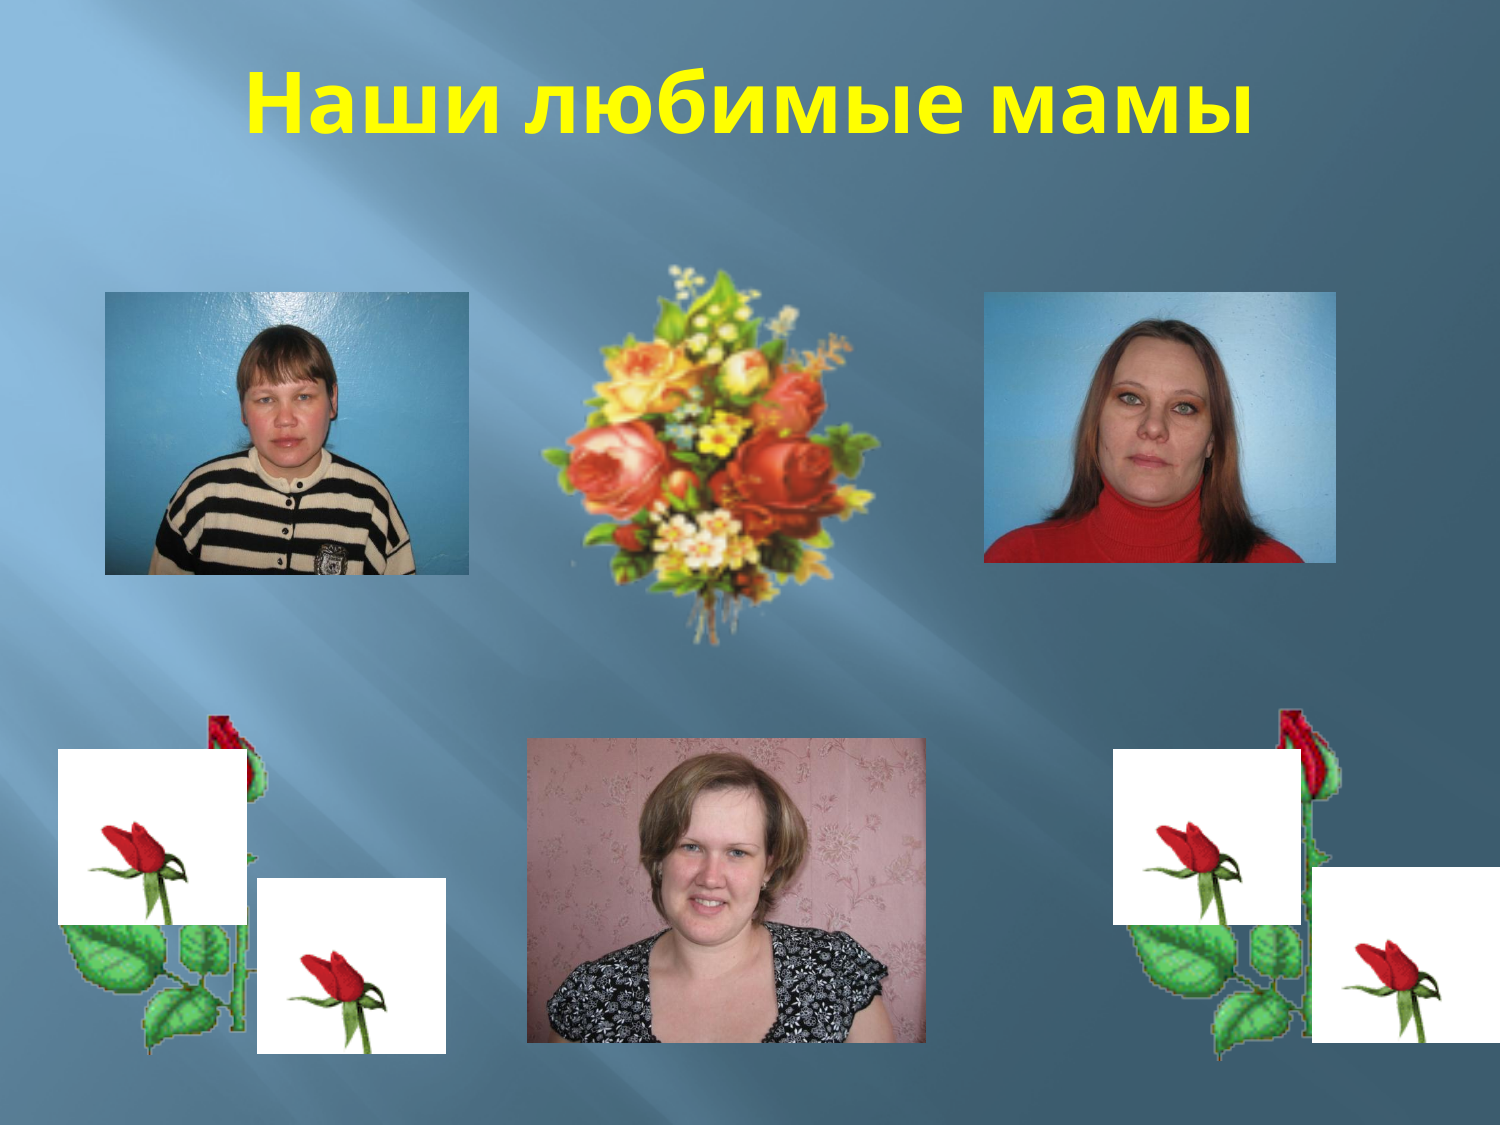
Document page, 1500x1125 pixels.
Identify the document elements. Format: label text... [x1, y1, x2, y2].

picture [503, 257, 903, 657]
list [527, 738, 927, 1044]
title Наши любимые мамы [75, 35, 1425, 164]
picture [58, 644, 446, 1055]
picture [984, 292, 1337, 563]
picture [1113, 635, 1500, 1061]
picture [105, 292, 469, 575]
